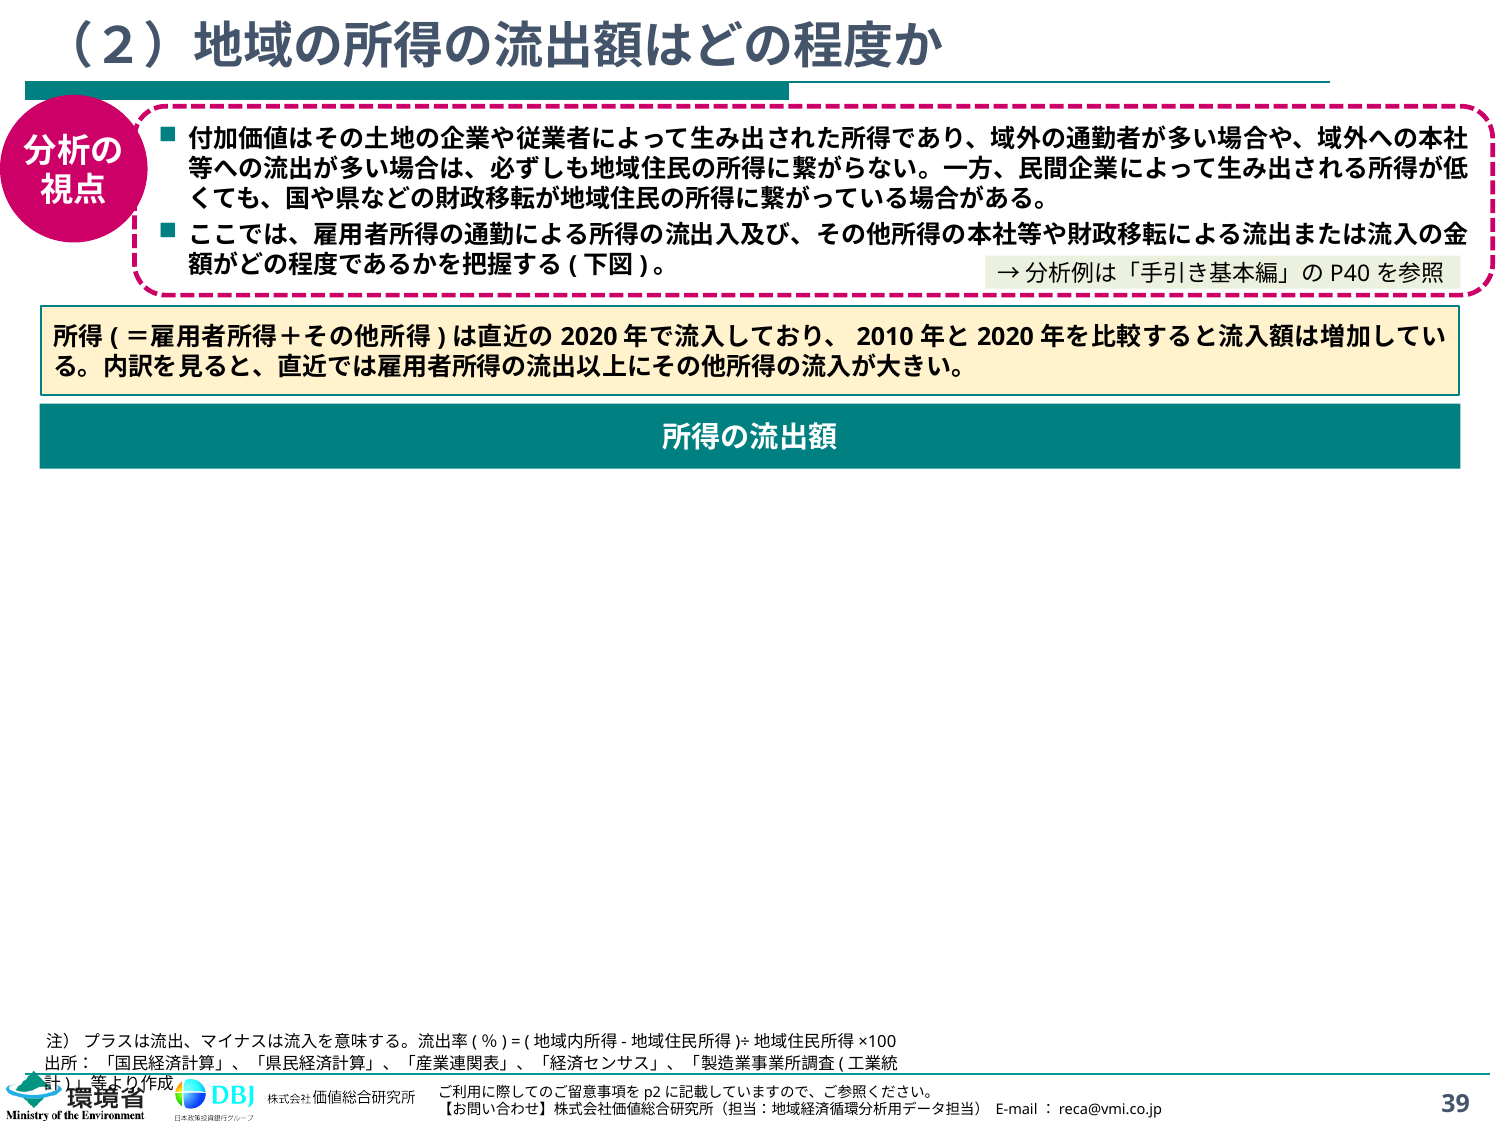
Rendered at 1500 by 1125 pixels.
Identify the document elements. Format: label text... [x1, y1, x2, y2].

text_box 分析の 視点 [0, 94, 148, 243]
picture [2, 1071, 148, 1125]
text_box 注） プラスは流出、マイナスは流入を意味する。流出率(％) = (地域内所得-地域住民所得)÷地域住民所得×100 [46, 1030, 969, 1051]
text_box 出所： 「国民経済計算」、「県民経済計算」、「産業連関表」、「経済センサス」、「製造業事業所調査(工業統計)」等より作成 [29, 1045, 928, 1100]
text_box 付加価値はその土地の企業や従業者によって生み出された所得であり、域外の通勤者が多い場合や、域外への本社等への流出が多い場合は、必ずしも地域住民の所得に繋がらない。一方、民間企業によって生み出される所得が低くても、国や県などの財政移転が地域住民の所得に繋がっている場合がある。 ここでは、雇用者所得の通勤による所得の流出入及び、その他所得の本社等や財政移転による流出または流入の金額がどの程度であるかを把握する(下図)。 [134, 106, 1493, 296]
text_box 所得の流出額 [39, 403, 1461, 469]
slide_number 39 [1411, 1079, 1500, 1122]
text_box 所得(＝雇用者所得＋その他所得)は直近の2020年で流入しており、2010年と2020年を比較すると流入額は増加している。内訳を見ると、直近では雇用者所得の流出以上にその他所得の流入が大きい。 [41, 306, 1459, 395]
text_box →分析例は「手引き基本編」のP40を参照 [985, 255, 1461, 289]
title （２）地域の所得の流出額はどの程度か [27, 0, 1387, 82]
picture [171, 1100, 419, 1125]
